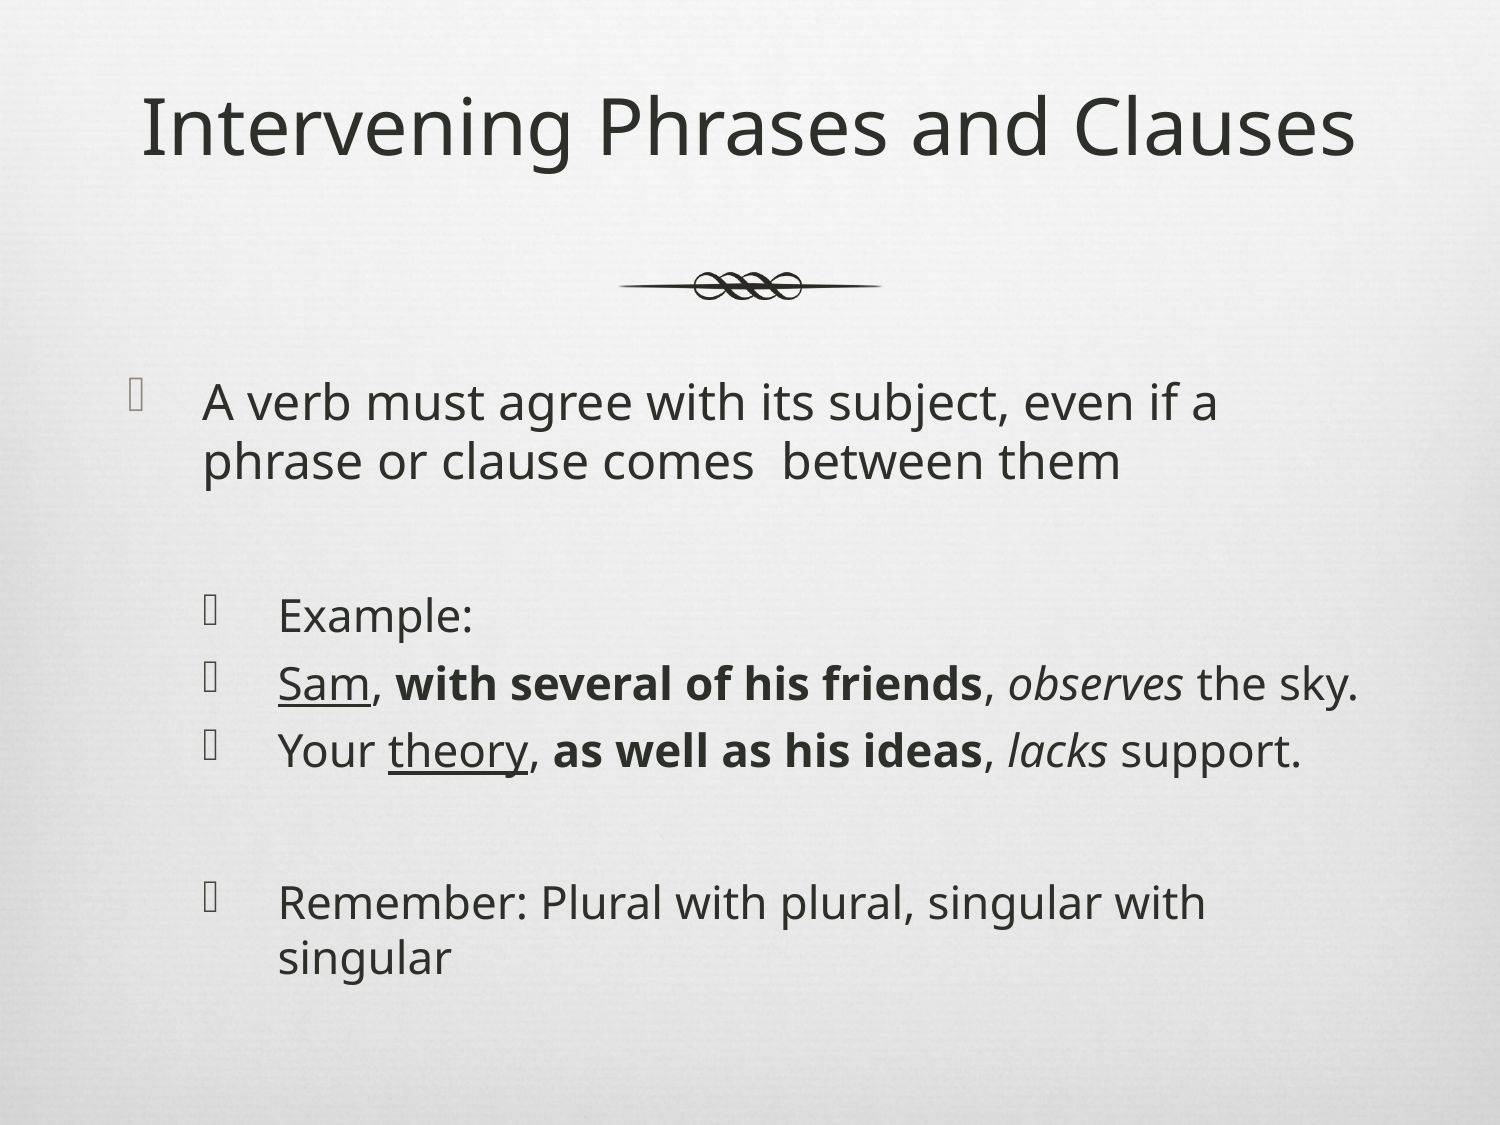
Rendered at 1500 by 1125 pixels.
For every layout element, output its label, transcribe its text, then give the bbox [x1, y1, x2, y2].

picture [615, 272, 885, 300]
list A verb must agree with its subject, even if a phrase or clause comes between them Example: Sam, with several of his friends, observes the sky. Your theory, as well as his ideas, lacks support. Remember: Plural with plural, singular with singular [112, 362, 1388, 963]
title Intervening Phrases and Clauses [112, 11, 1388, 236]
